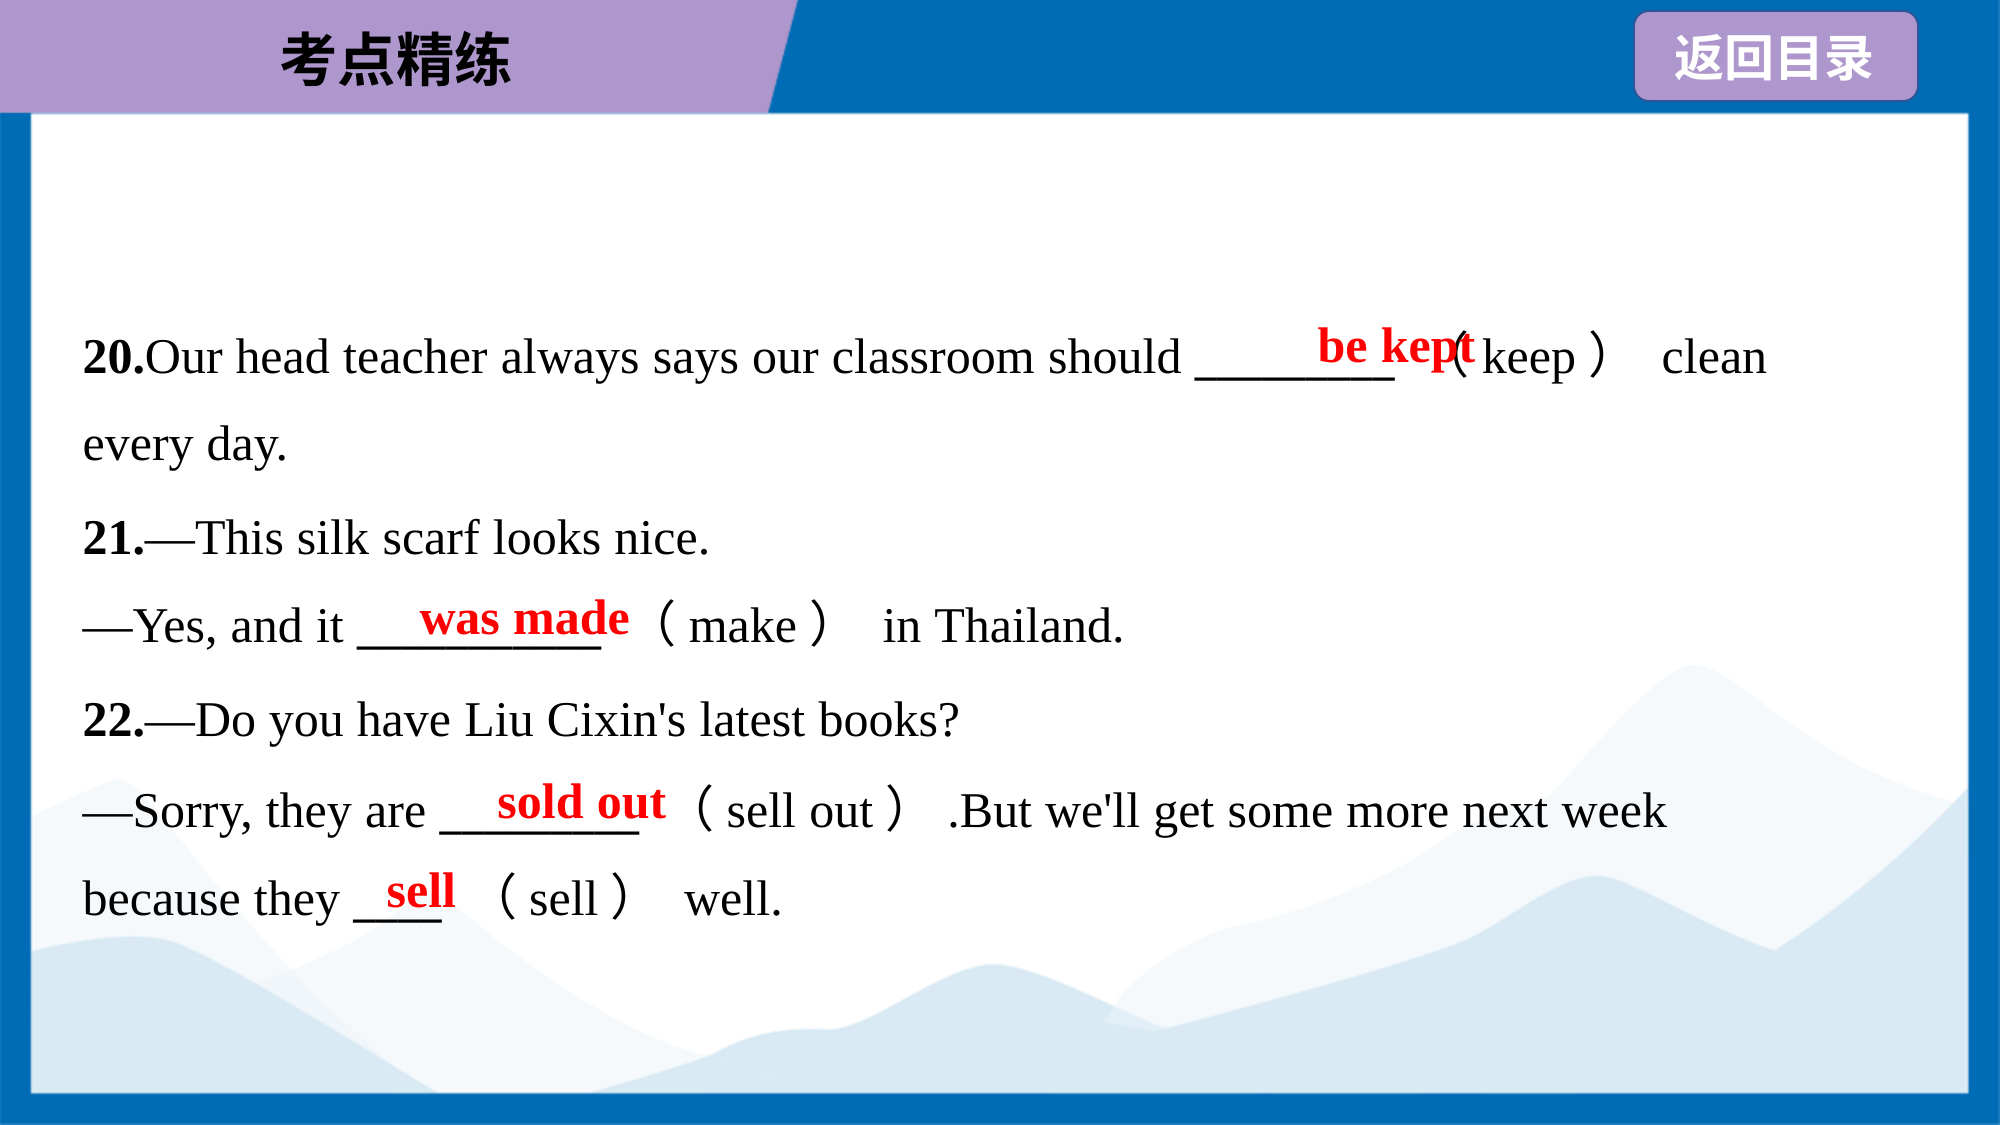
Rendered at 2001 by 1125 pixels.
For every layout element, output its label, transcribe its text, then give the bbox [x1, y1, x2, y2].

text_box 22.—Do you have Liu Cixin's latest books? —Sorry, they are _________ （sell out）.But we'll get some more next week because they ____ （sell） well. [82, 654, 1917, 916]
text_box 21.—This silk scarf looks nice. —Yes, and it ___________ （make） in Thailand. [82, 473, 1917, 643]
picture [0, 0, 2000, 1125]
text_box sell [368, 829, 475, 908]
text_box was made [395, 556, 655, 635]
text_box sold out [473, 741, 691, 820]
text_box 20.Our head teacher always says our classroom should _________ （keep） clean every day. [82, 291, 1917, 461]
text_box be kept [1293, 284, 1500, 363]
